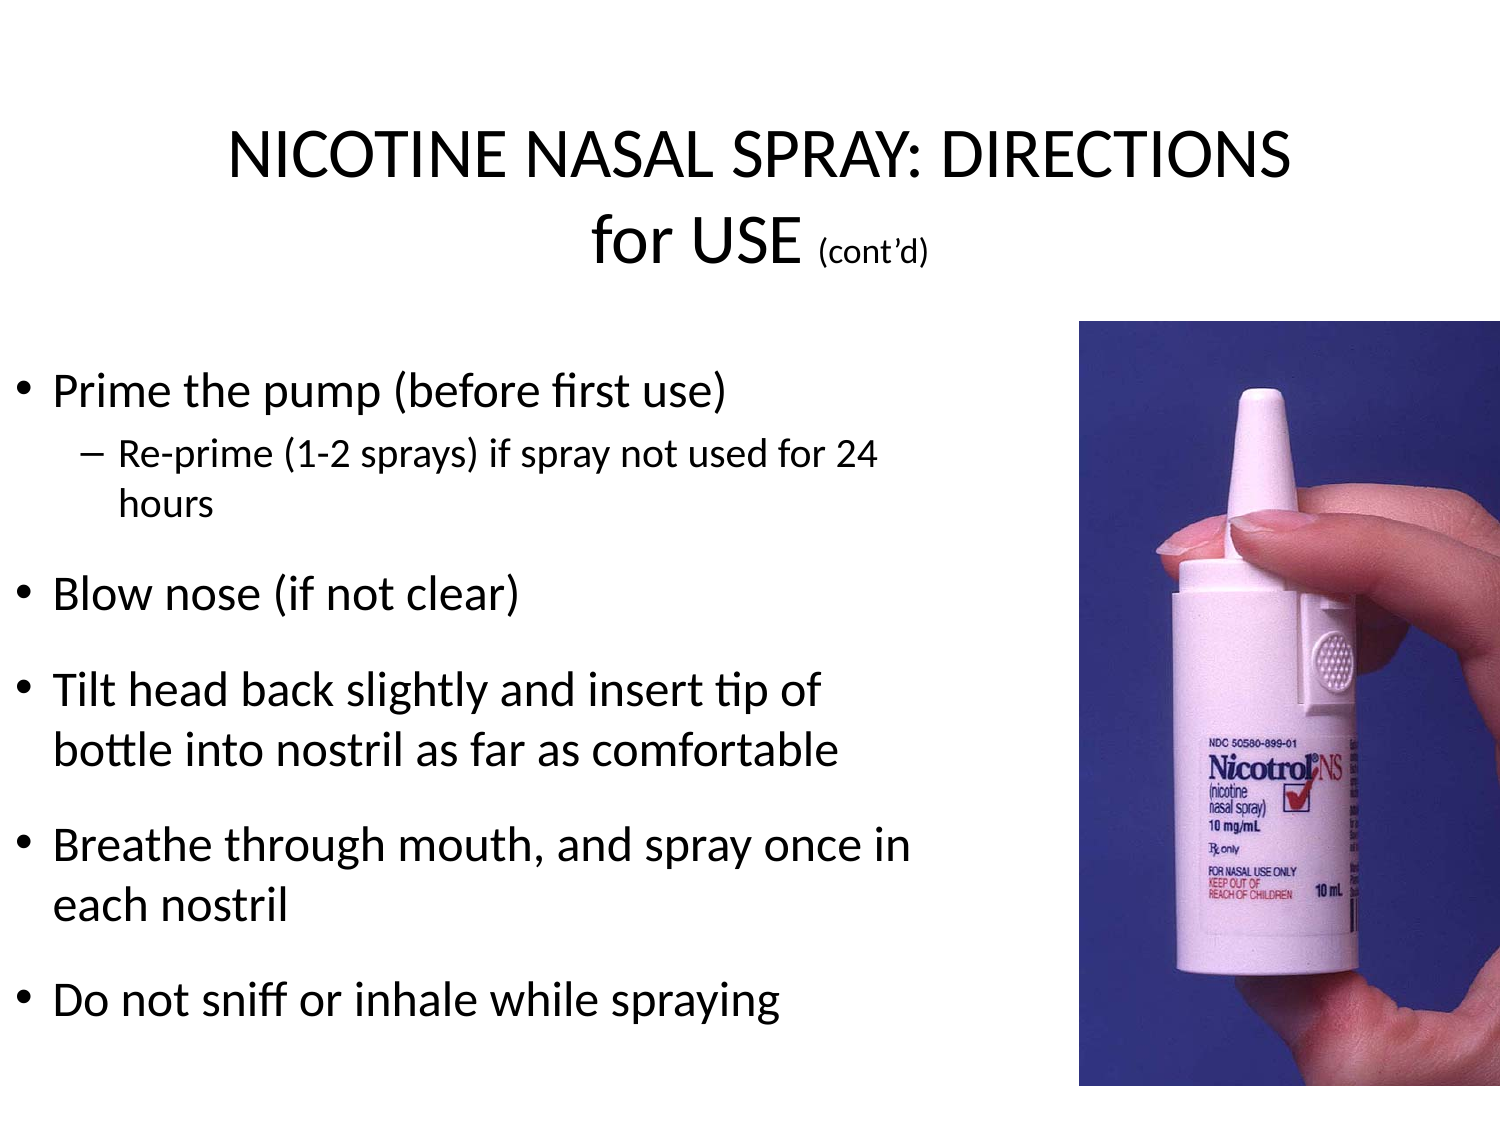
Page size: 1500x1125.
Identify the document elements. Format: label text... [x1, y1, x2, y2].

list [1079, 321, 1500, 1086]
list Prime the pump (before first use) Re-prime (1-2 sprays) if spray not used for 24 hours Blow nose (if not clear) Tilt head back slightly and insert tip of bottle into nostril as far as comfortable Breathe through mouth, and spray once in each nostril Do not sniff or inhale while spraying [0, 350, 931, 1076]
title NICOTINE NASAL SPRAY: DIRECTIONS for USE (cont’d) [164, 98, 1357, 286]
